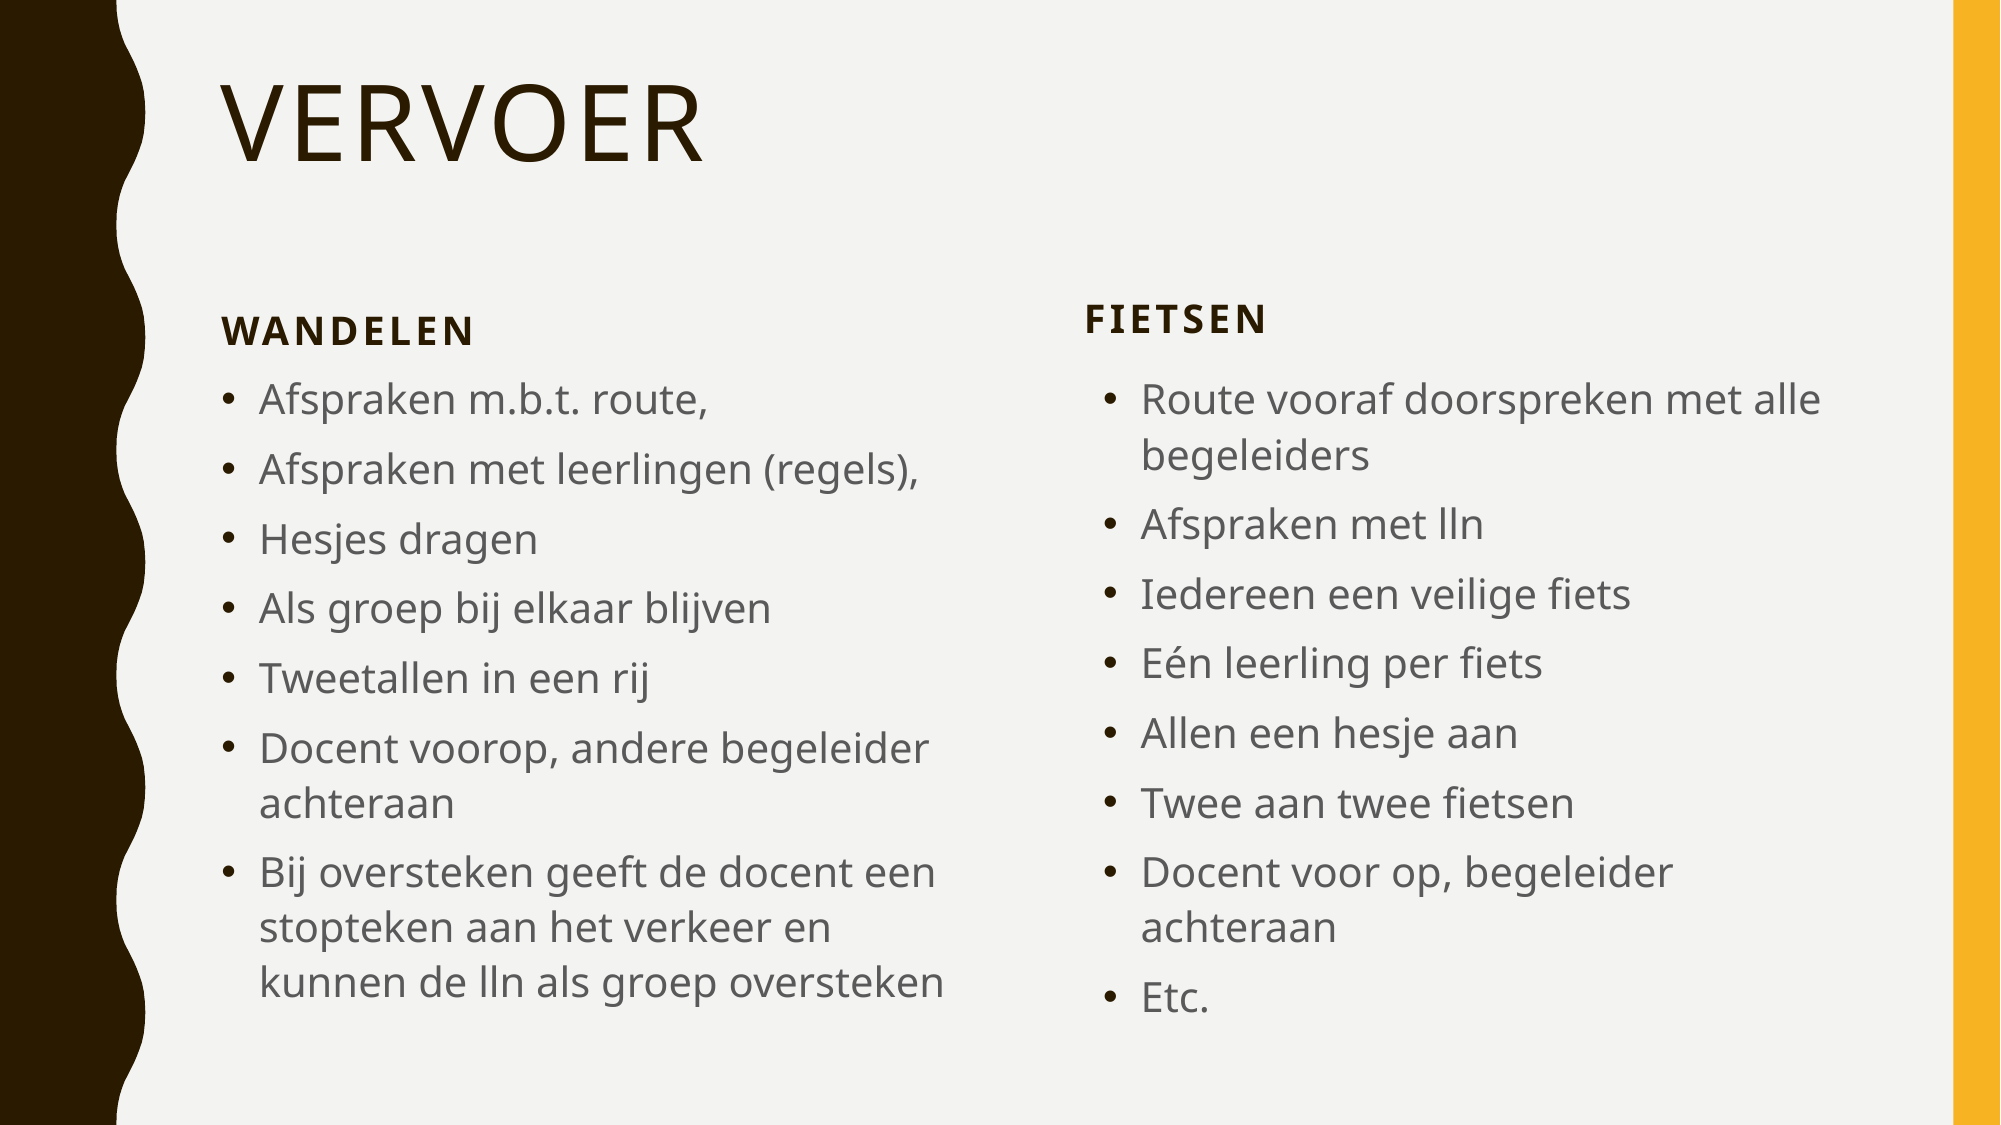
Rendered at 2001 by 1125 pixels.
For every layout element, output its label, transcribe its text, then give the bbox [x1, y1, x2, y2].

list Afspraken m.b.t. route, Afspraken met leerlingen (regels), Hesjes dragen Als groep bij elkaar blijven Tweetallen in een rij Docent voorop, andere begeleider achteraan Bij oversteken geeft de docent een stopteken aan het verkeer en kunnen de lln als groep oversteken [206, 360, 994, 1080]
title Vervoer [205, 62, 1875, 308]
list Route vooraf doorspreken met alle begeleiders Afspraken met lln Iedereen een veilige fiets Eén leerling per fiets Allen een hesje aan Twee aan twee fietsen Docent voor op, begeleider achteraan Etc. [1088, 360, 1876, 1080]
list Fietsen [1068, 307, 1857, 412]
list wandelen [206, 257, 994, 360]
